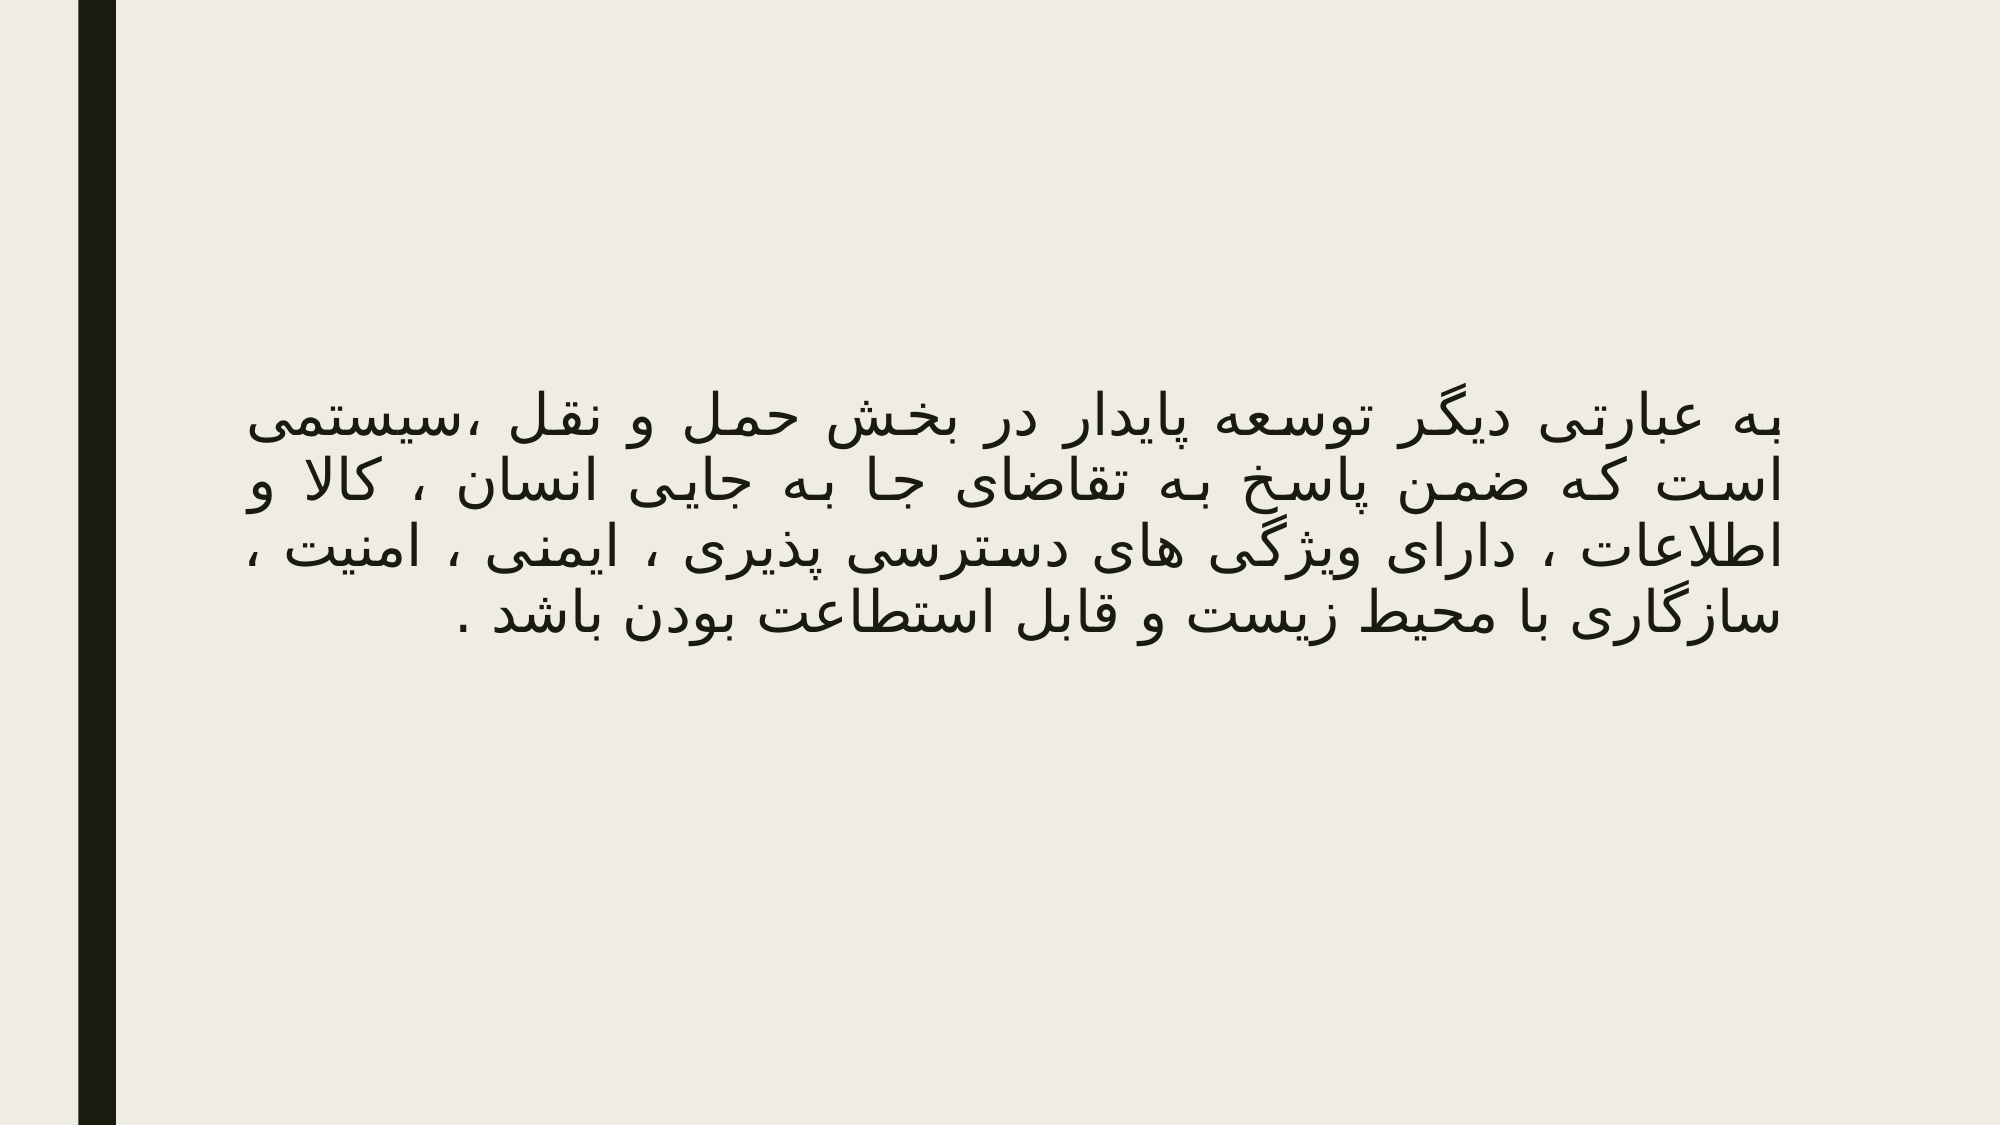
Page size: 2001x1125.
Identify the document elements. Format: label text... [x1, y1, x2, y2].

list به عبارتی دیگر توسعه پایدار در بخش حمل و نقل ،سیستمی است که ضمن پاسخ به تقاضای جا به جایی انسان ، کالا و اطلاعات ، دارای ویژگی های دسترسی پذیری ، ایمنی ، امنیت ، سازگاری با محیط زیست و قابل استطاعت بودن باشد . [225, 375, 1800, 963]
